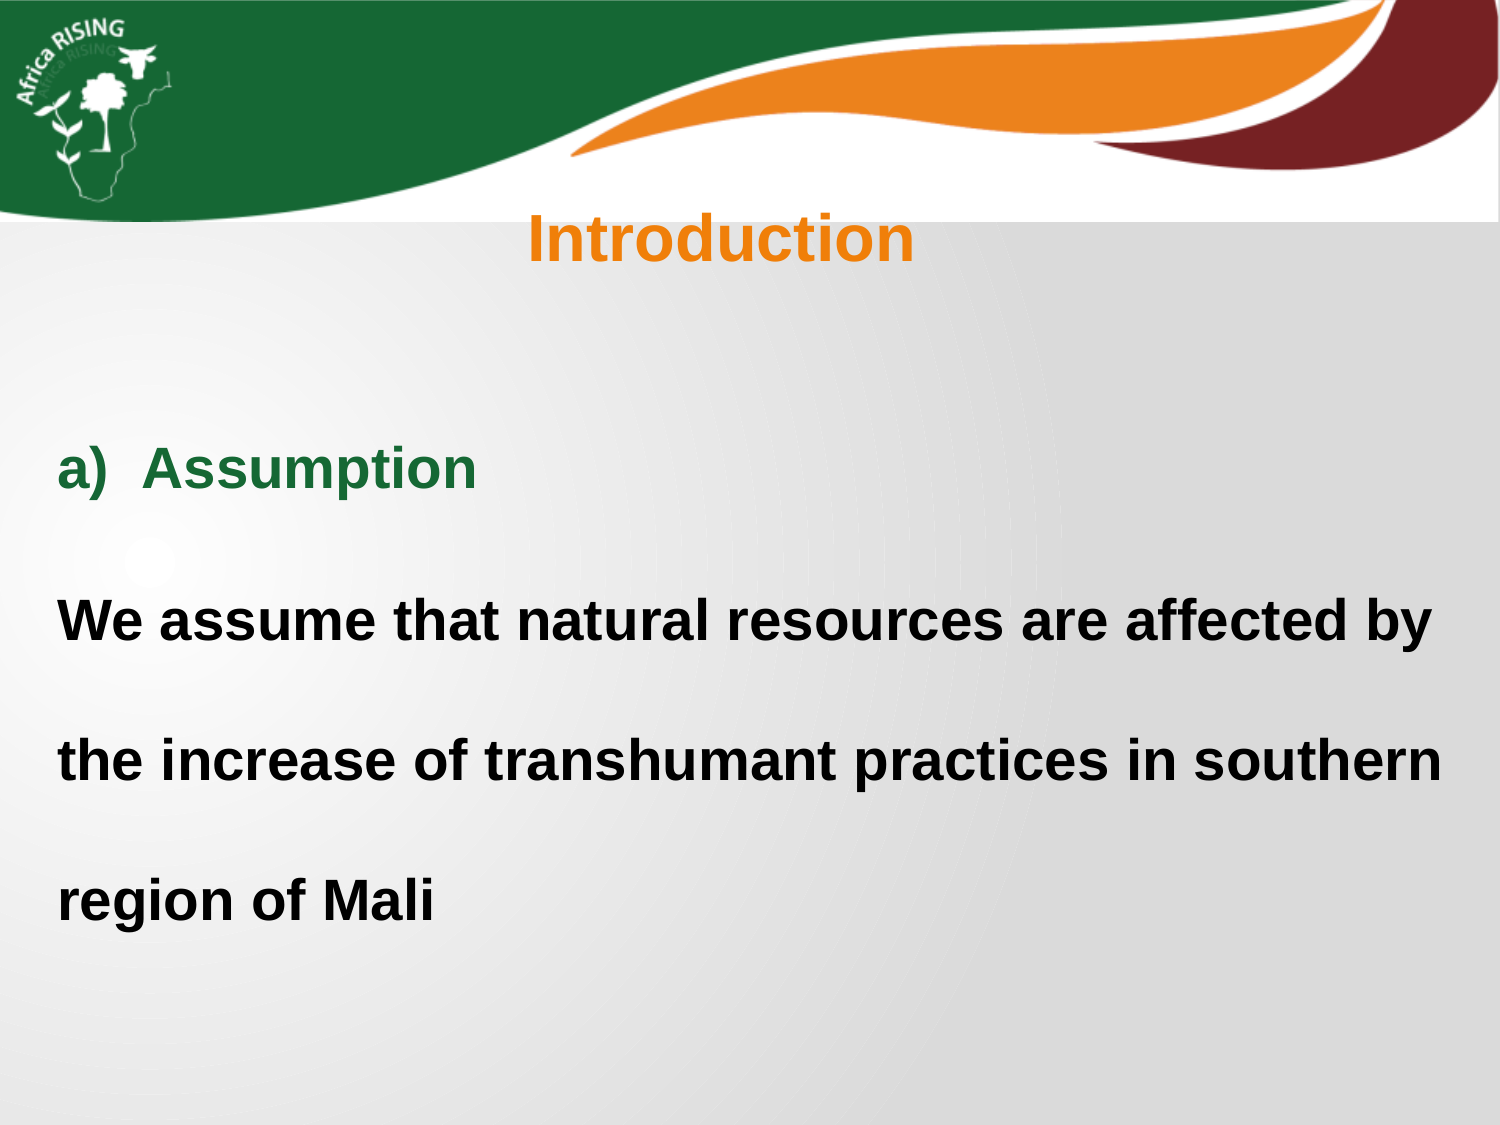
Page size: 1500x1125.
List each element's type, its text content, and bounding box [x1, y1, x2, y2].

text_box Introduction [450, 187, 1013, 283]
picture [0, 0, 1499, 222]
list Assumption We assume that natural resources are affected by the increase of transhumant practices in southern region of Mali [23, 262, 1499, 1100]
